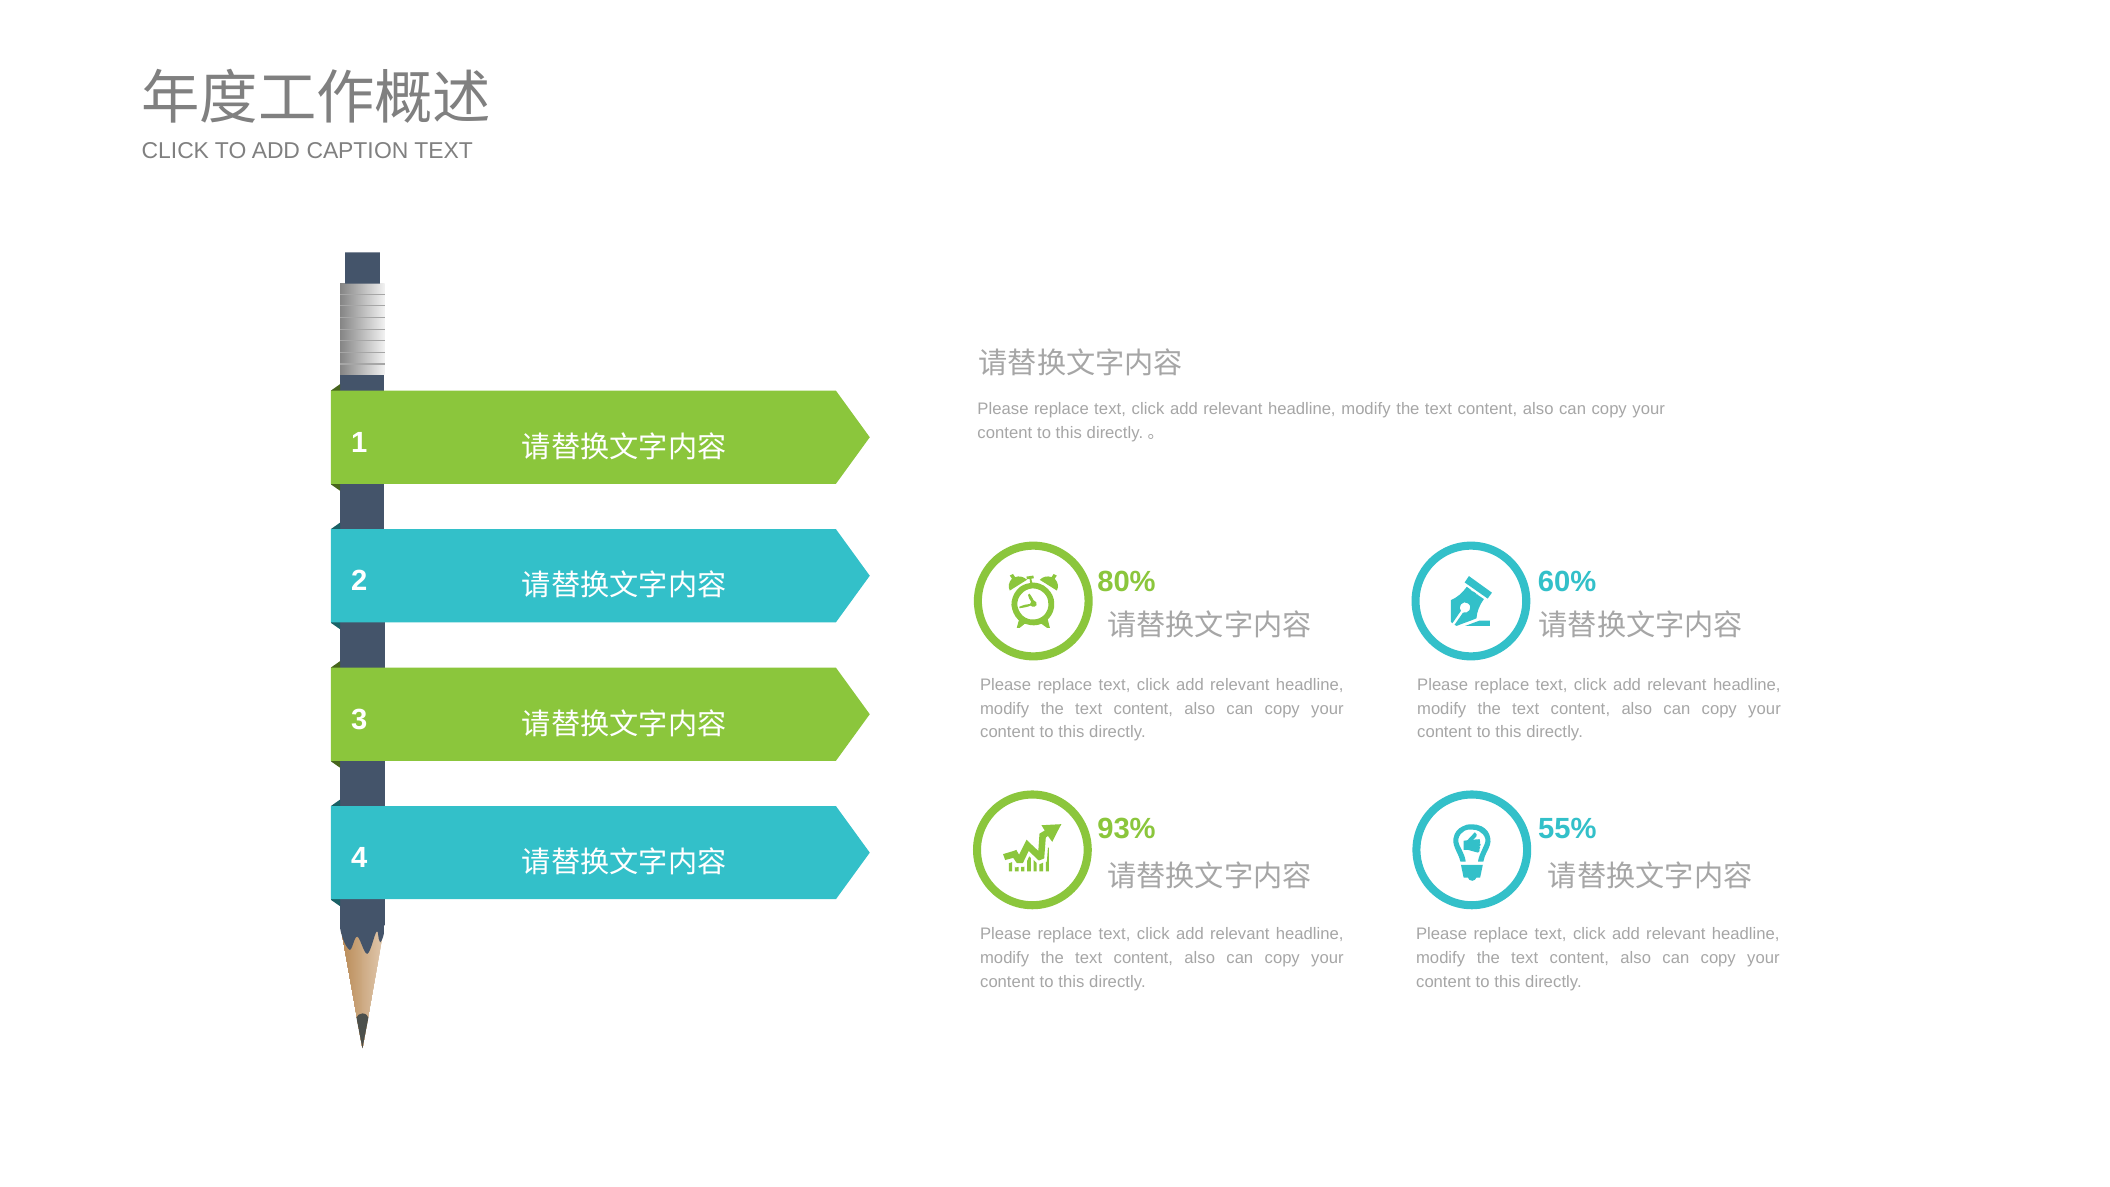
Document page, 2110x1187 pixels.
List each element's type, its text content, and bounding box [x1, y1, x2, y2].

text_box CLICK TO ADD CAPTION TEXT [141, 135, 521, 163]
text_box 请替换文字内容 [1092, 592, 1328, 649]
text_box Please replace text, click add relevant headline, modify the text content, also can copy your content to this directly. [1401, 912, 1795, 999]
text_box [972, 540, 1092, 662]
text_box [1410, 540, 1523, 662]
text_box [330, 252, 870, 1049]
text_box [1460, 864, 1483, 881]
text_box Please replace text, click add relevant headline, modify the text content, also can copy your content to this directly.。 [962, 386, 1681, 449]
text_box Please replace text, click add relevant headline, modify the text content, also can copy your content to this directly. [965, 662, 1359, 749]
text_box 55% [1523, 795, 1612, 853]
text_box 请替换文字内容 [1092, 842, 1328, 900]
text_box Please replace text, click add relevant headline, modify the text content, also can copy your content to this directly. [965, 912, 1359, 999]
text_box 60% [1523, 547, 1612, 605]
text_box [1003, 824, 1062, 864]
text_box 93% [1082, 795, 1171, 853]
text_box [1039, 573, 1058, 591]
text_box [1450, 576, 1492, 626]
text_box 年度工作概述 [141, 60, 521, 131]
text_box [1411, 789, 1533, 911]
text_box [1027, 856, 1031, 872]
text_box [1008, 573, 1055, 628]
text_box [1045, 847, 1049, 872]
text_box 请替换文字内容 [1523, 592, 1759, 649]
text_box 请替换文字内容 [963, 330, 1199, 386]
text_box [1039, 862, 1044, 872]
text_box Please replace text, click add relevant headline, modify the text content, also can copy your content to this directly. [1402, 662, 1796, 749]
text_box [1033, 860, 1037, 872]
text_box [971, 789, 1092, 911]
text_box 请替换文字内容 [1533, 842, 1768, 900]
text_box 80% [1082, 547, 1171, 605]
text_box [1008, 862, 1013, 872]
text_box [1453, 824, 1491, 862]
